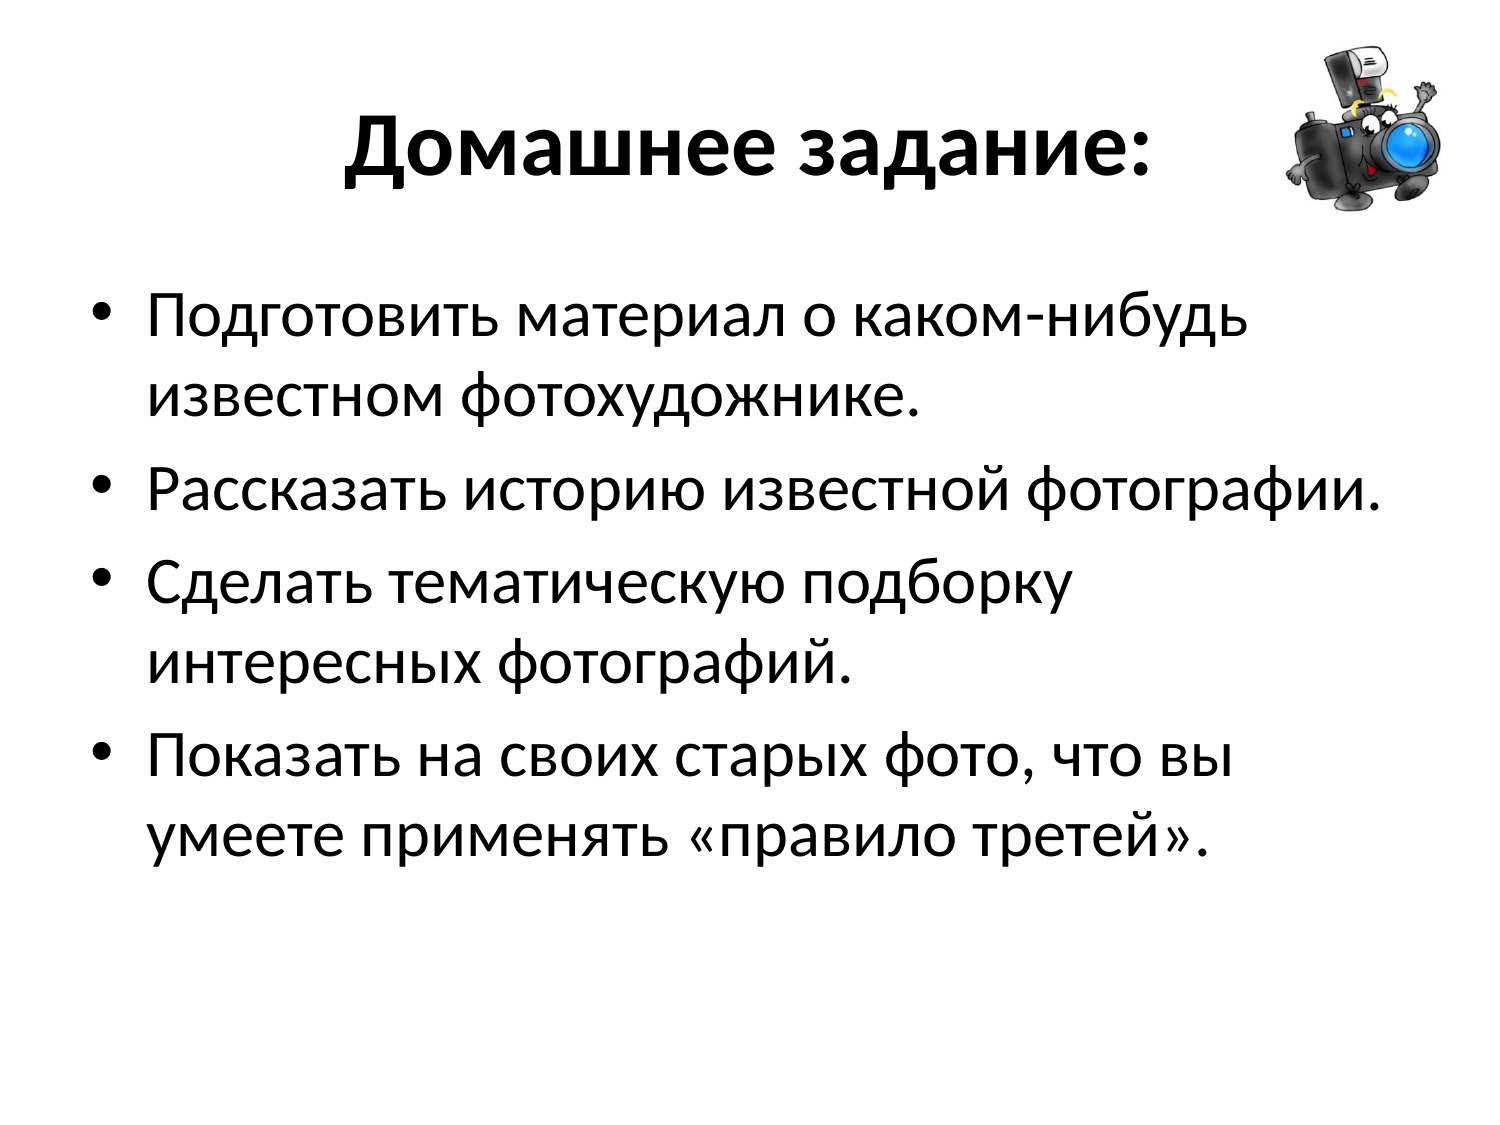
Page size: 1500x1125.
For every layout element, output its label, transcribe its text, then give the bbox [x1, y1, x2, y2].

list Подготовить материал о каком-нибудь известном фотохудожнике. Рассказать историю известной фотографии. Сделать тематическую подборку интересных фотографий. Показать на своих старых фото, что вы умеете применять «правило третей». [75, 262, 1425, 1005]
title Домашнее задание: [75, 45, 1425, 233]
picture [1277, 34, 1454, 223]
